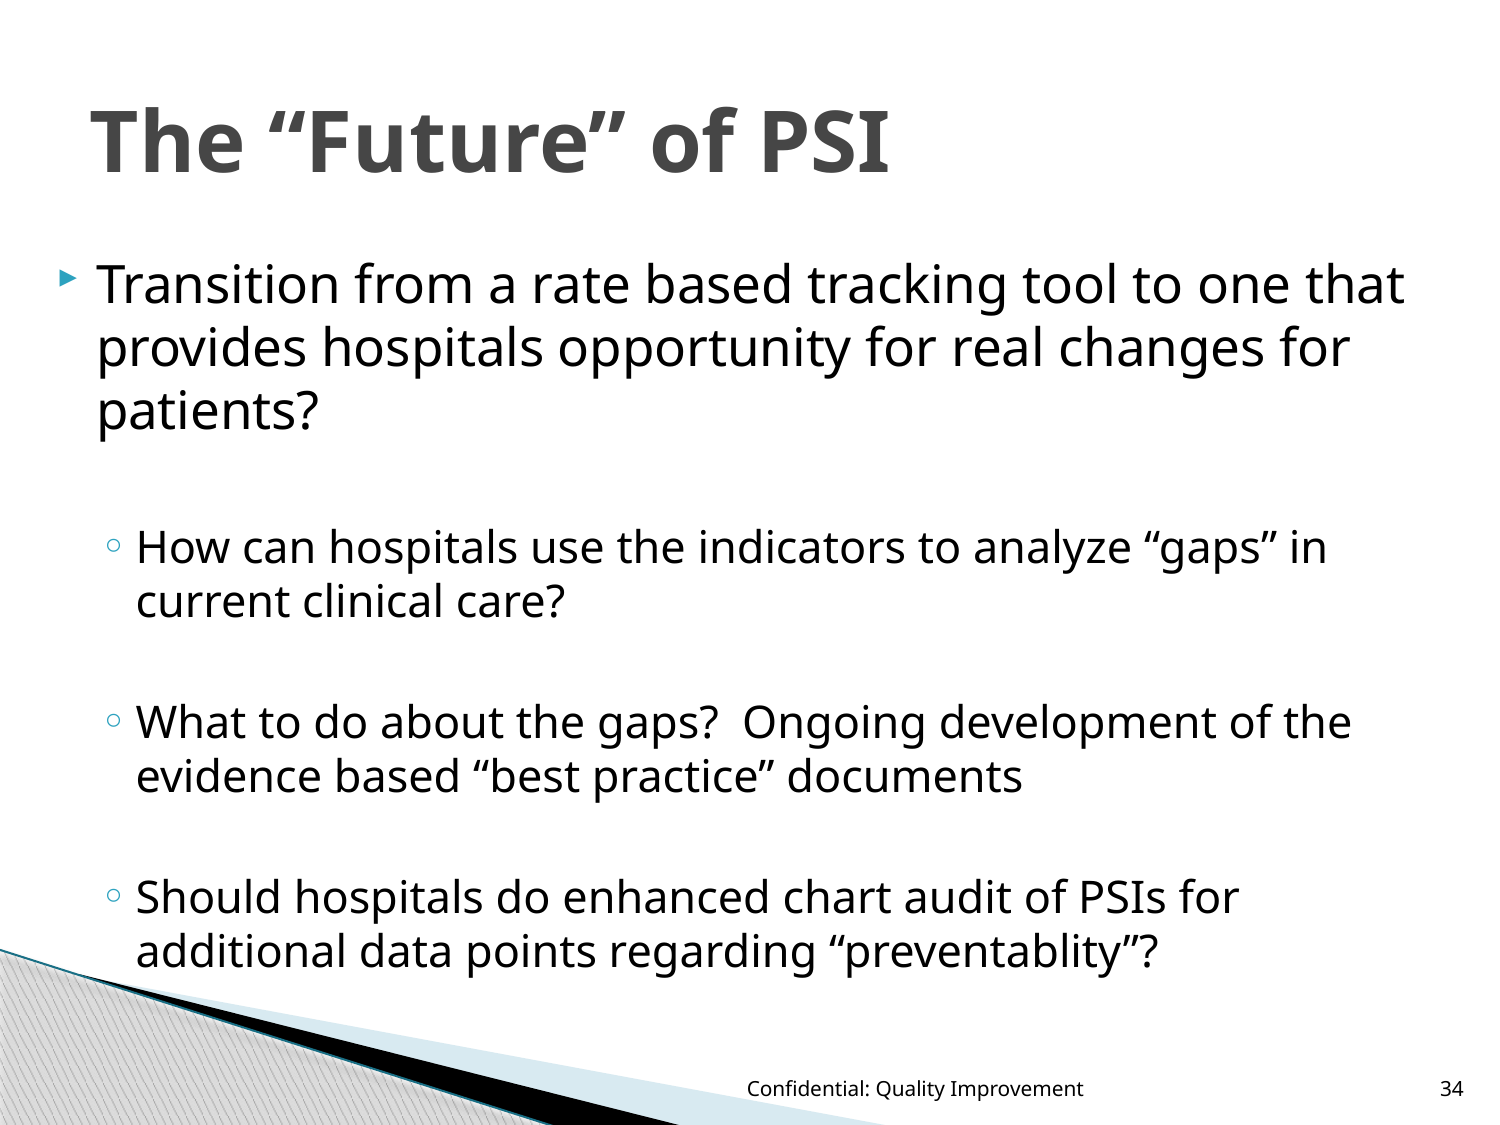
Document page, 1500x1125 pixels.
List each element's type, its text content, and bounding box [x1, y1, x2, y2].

title The “Future” of PSI [75, 45, 1425, 233]
list Transition from a rate based tracking tool to one that provides hospitals opportunity for real changes for patients? How can hospitals use the indicators to analyze “gaps” in current clinical care? What to do about the gaps? Ongoing development of the evidence based “best practice” documents Should hospitals do enhanced chart audit of PSIs for additional data points regarding “preventablity”? [24, 243, 1425, 986]
slide_number 34 [1418, 1051, 1479, 1112]
footer Confidential: Quality Improvement [718, 1051, 1105, 1112]
